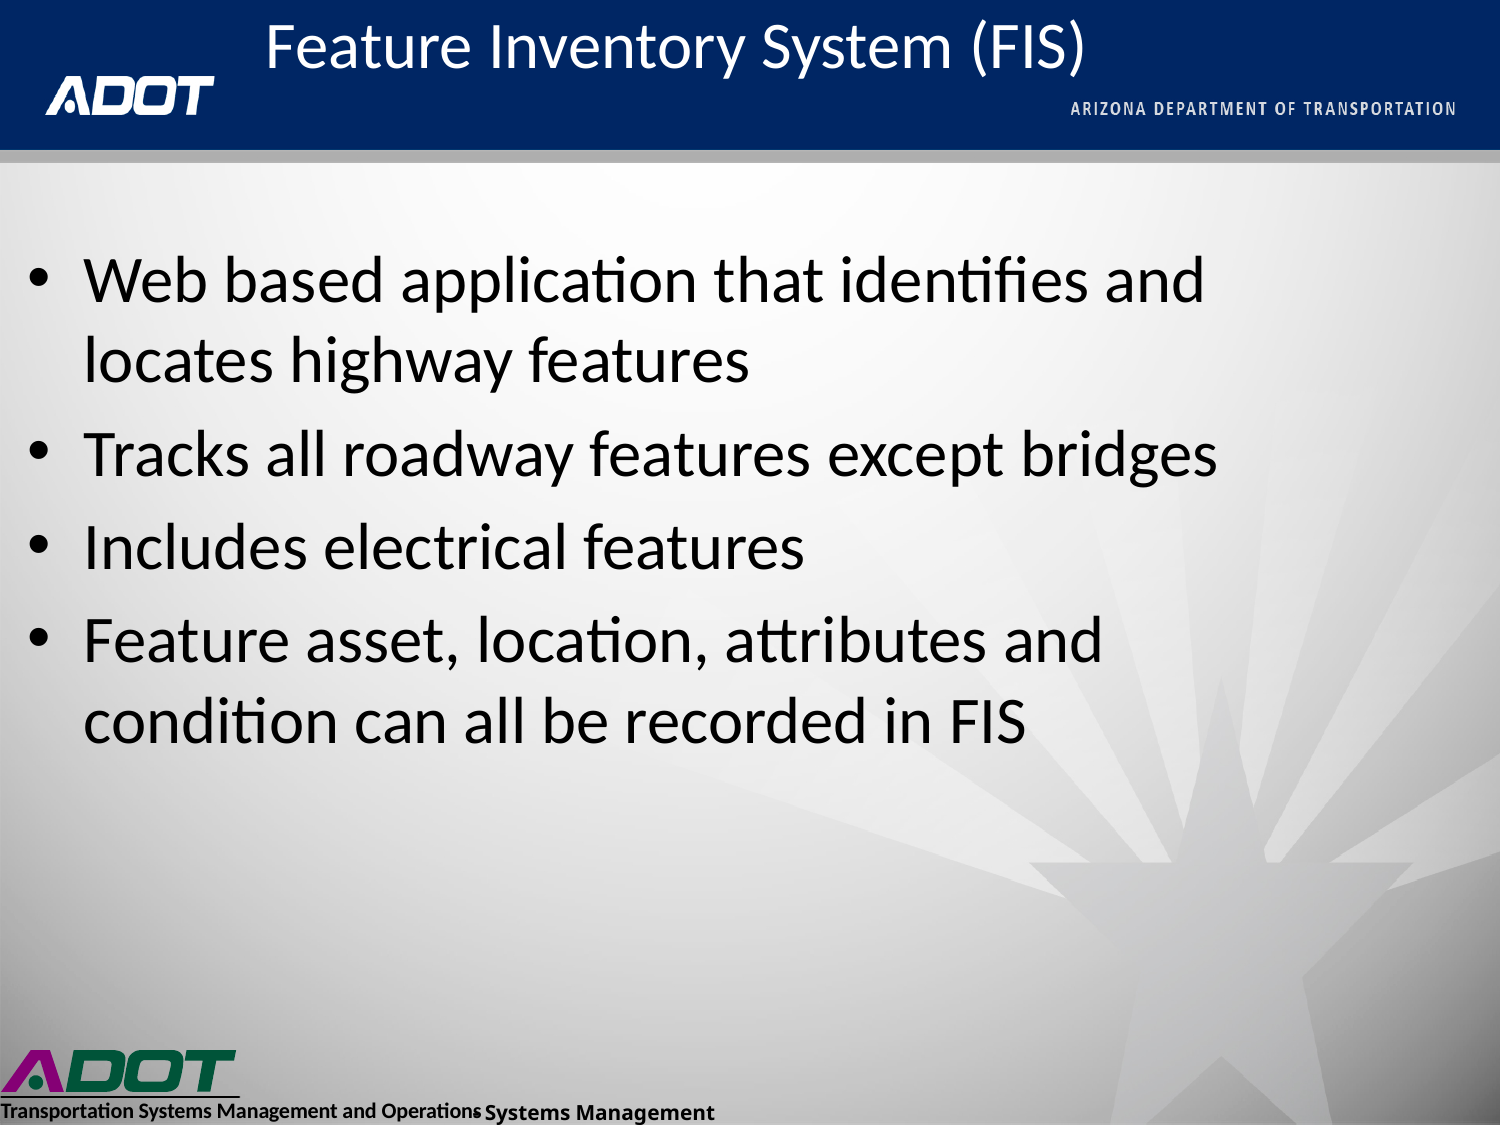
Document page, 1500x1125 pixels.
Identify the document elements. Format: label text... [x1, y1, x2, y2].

list Web based application that identifies and locates highway features Tracks all roadway features except bridges Includes electrical features Feature asset, location, attributes and condition can all be recorded in FIS [12, 228, 1363, 788]
picture [0, 0, 1500, 1125]
title Feature Inventory System (FIS) [2, 0, 1353, 85]
text_box - Systems Management [487, 1091, 730, 1125]
